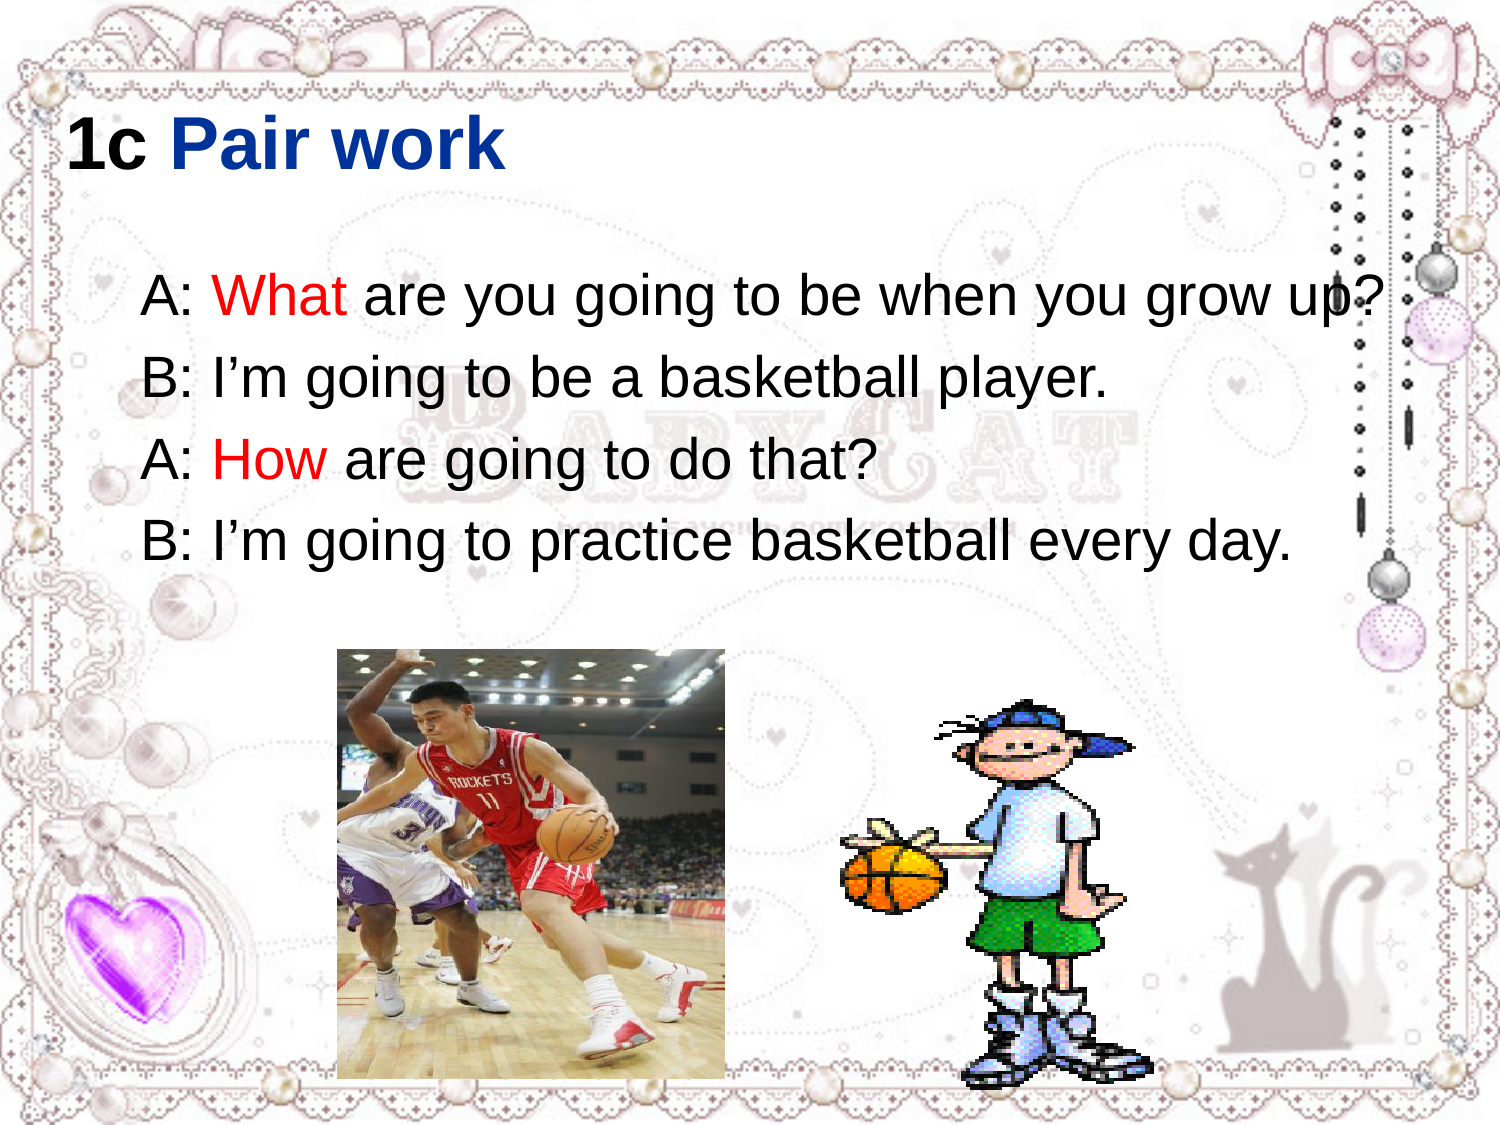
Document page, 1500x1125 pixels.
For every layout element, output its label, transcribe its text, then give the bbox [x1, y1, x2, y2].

list A: What are you going to be when you grow up? B: I’m going to be a basketball player. A: How are going to do that? B: I’m going to practice basketball every day. [125, 249, 1461, 638]
title 1c Pair work [50, 87, 869, 191]
picture [0, 0, 1500, 1125]
